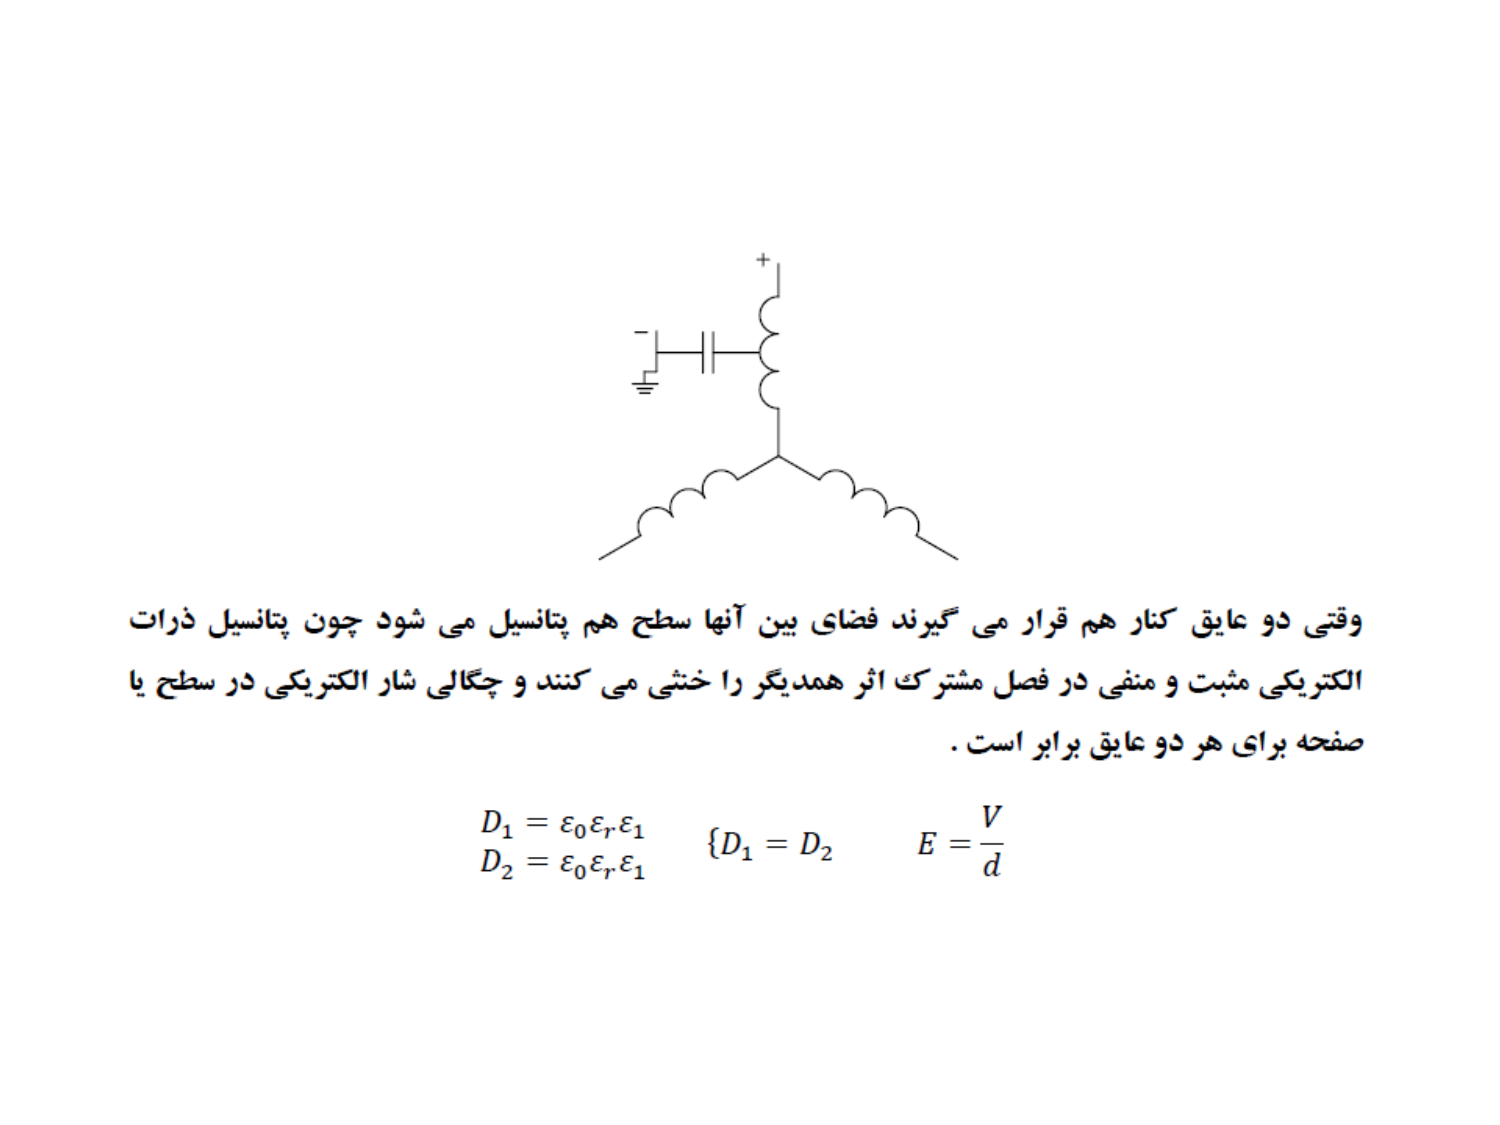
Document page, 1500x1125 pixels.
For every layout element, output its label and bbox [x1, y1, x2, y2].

picture [109, 161, 1391, 964]
